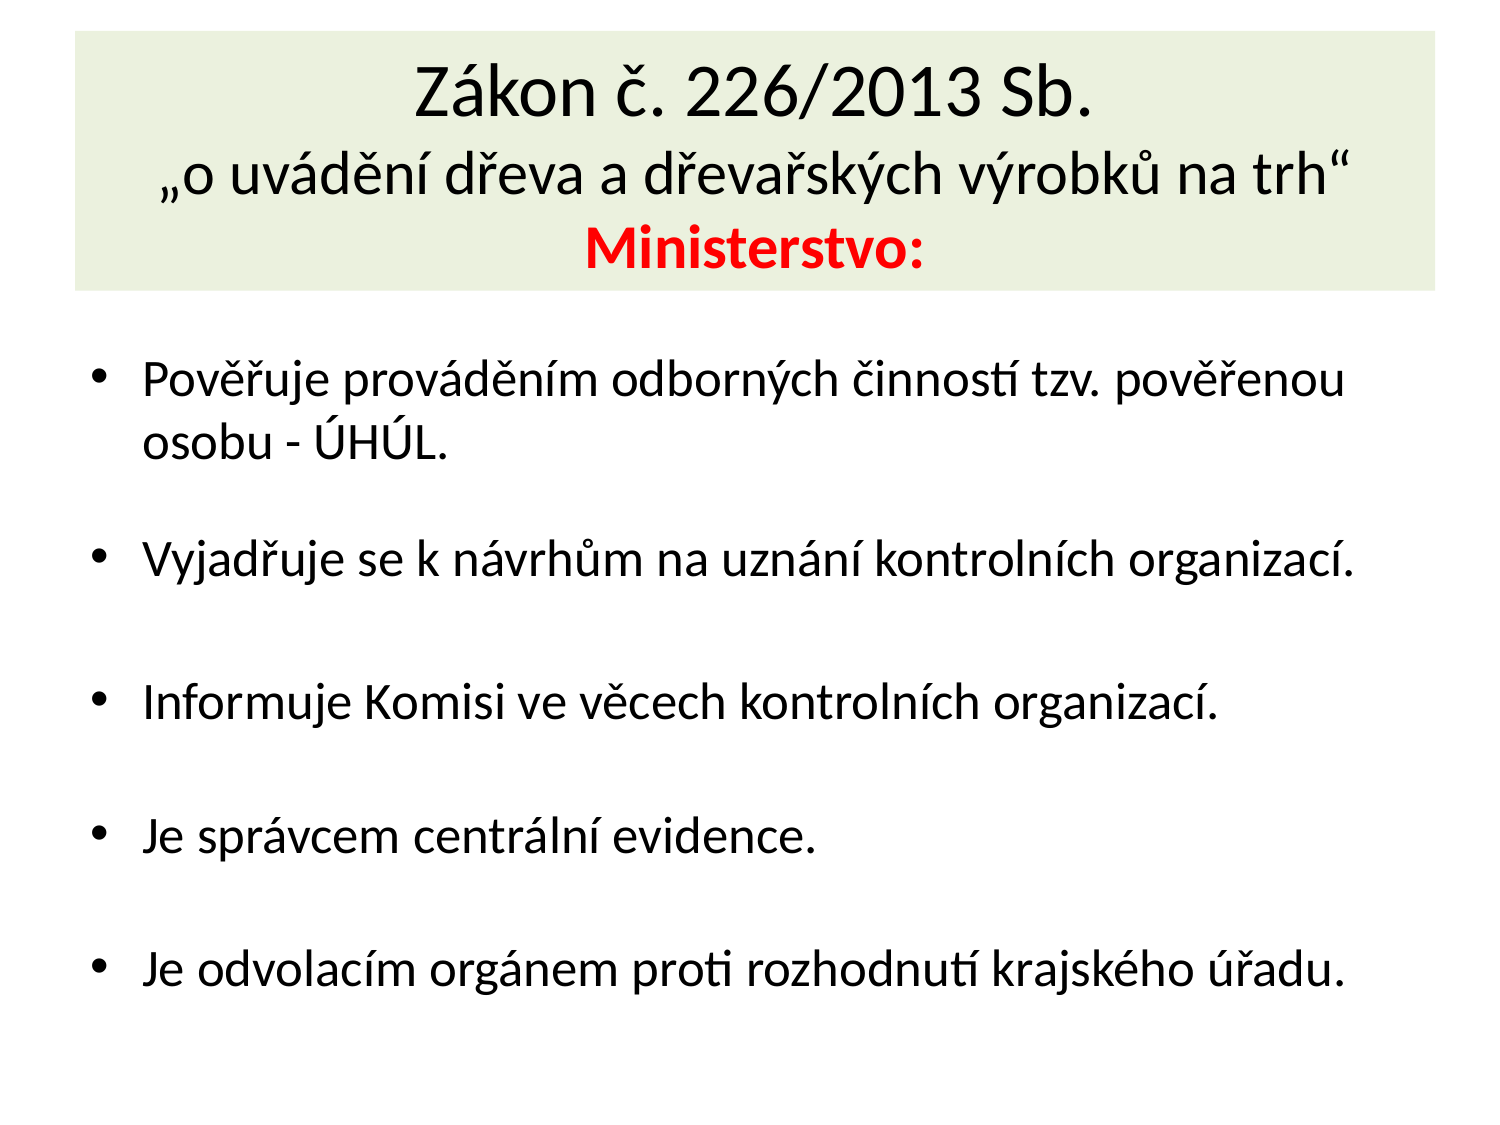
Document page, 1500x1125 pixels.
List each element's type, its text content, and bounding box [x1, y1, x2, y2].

list Pověřuje prováděním odborných činností tzv. pověřenou osobu - ÚHÚL. Vyjadřuje se k návrhům na uznání kontrolních organizací. Informuje Komisi ve věcech kontrolních organizací. Je správcem centrální evidence. Je odvolacím orgánem proti rozhodnutí krajského úřadu. [75, 262, 1425, 1005]
title Zákon č. 226/2013 Sb. „o uvádění dřeva a dřevařských výrobků na trh“ Ministerstvo: [75, 30, 1436, 291]
